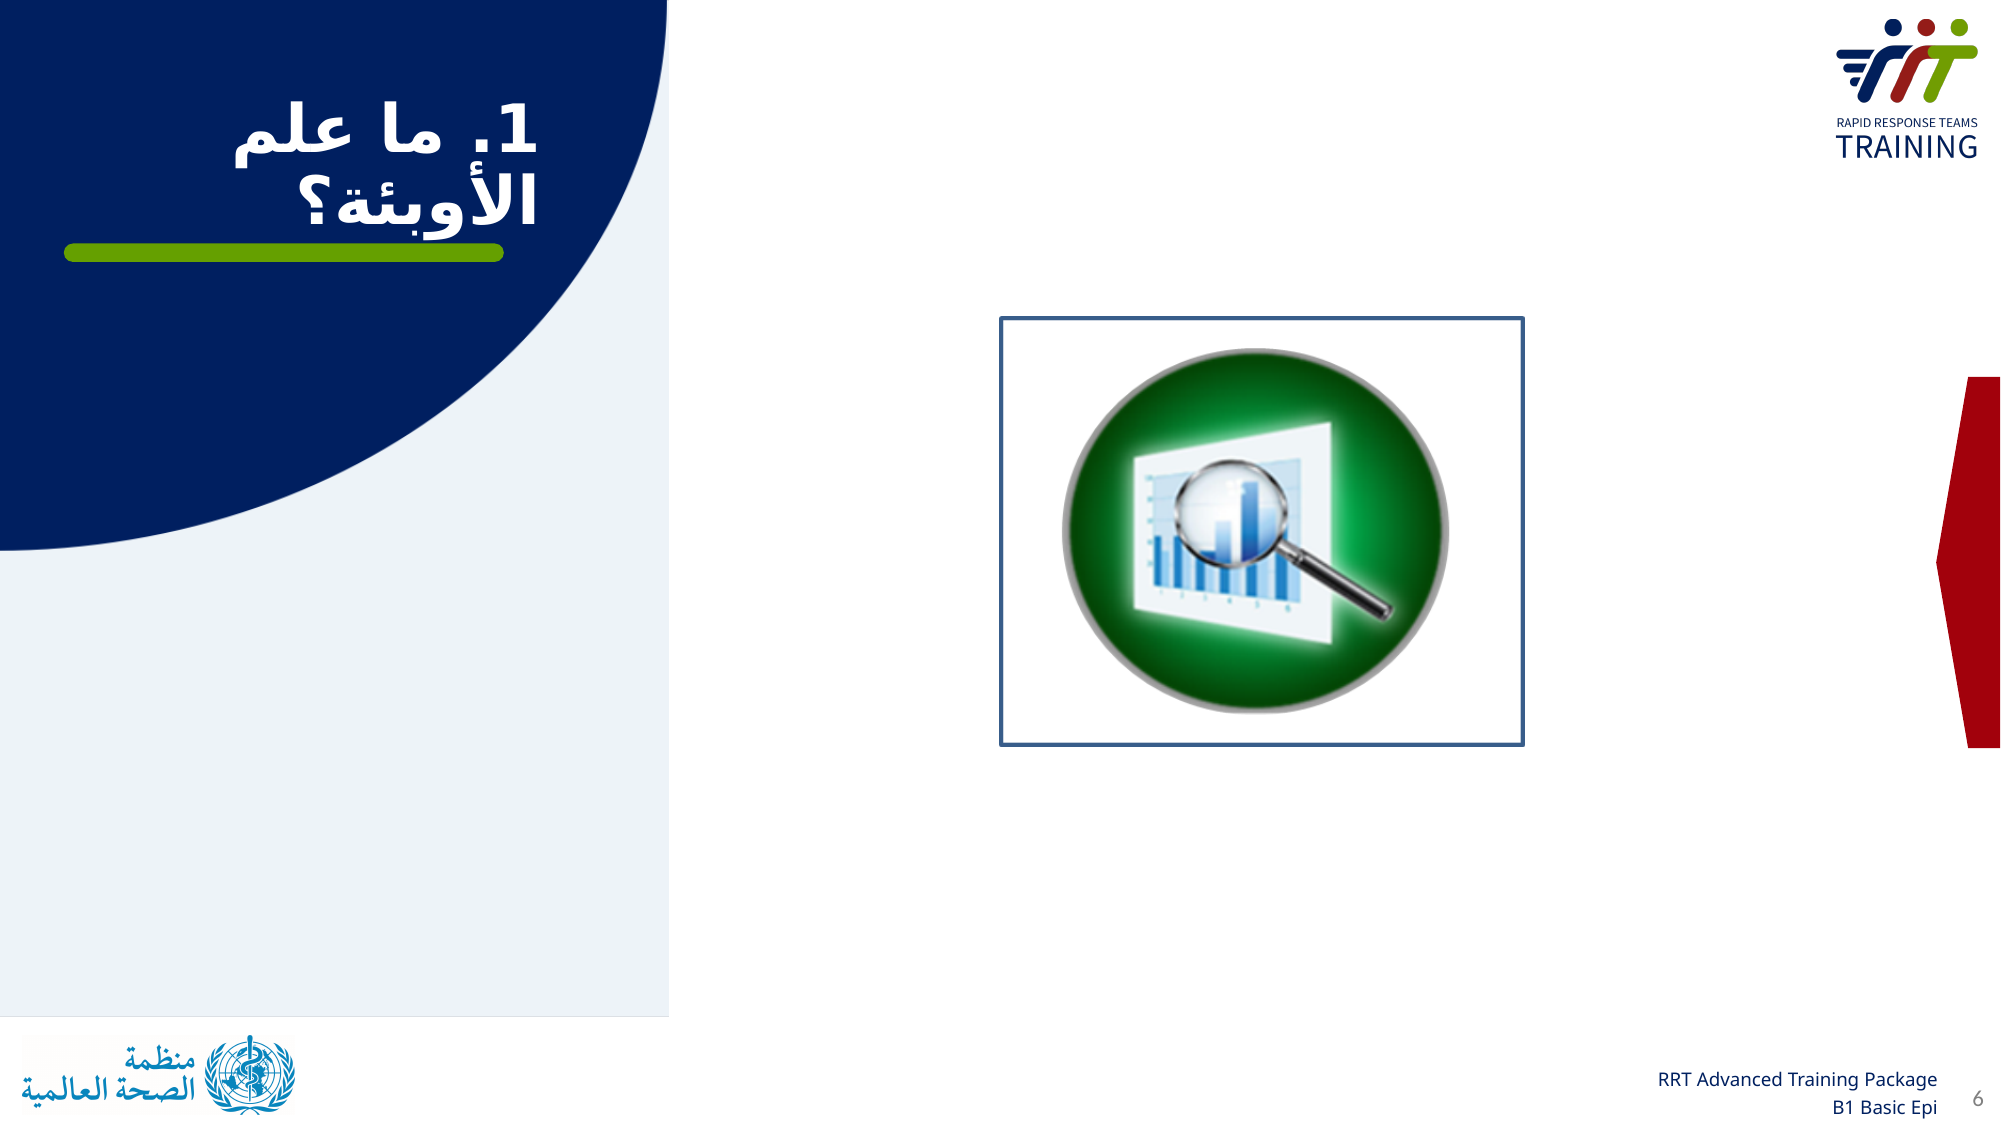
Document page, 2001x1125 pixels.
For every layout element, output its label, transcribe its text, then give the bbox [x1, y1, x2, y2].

picture [0, 0, 669, 1018]
picture [1835, 19, 1978, 167]
picture [252, 1050, 258, 1059]
picture [999, 316, 1526, 747]
text_box [63, 243, 504, 262]
text_box 1. ما علم الأوبئة؟ [63, 87, 549, 244]
picture [22, 1035, 295, 1115]
